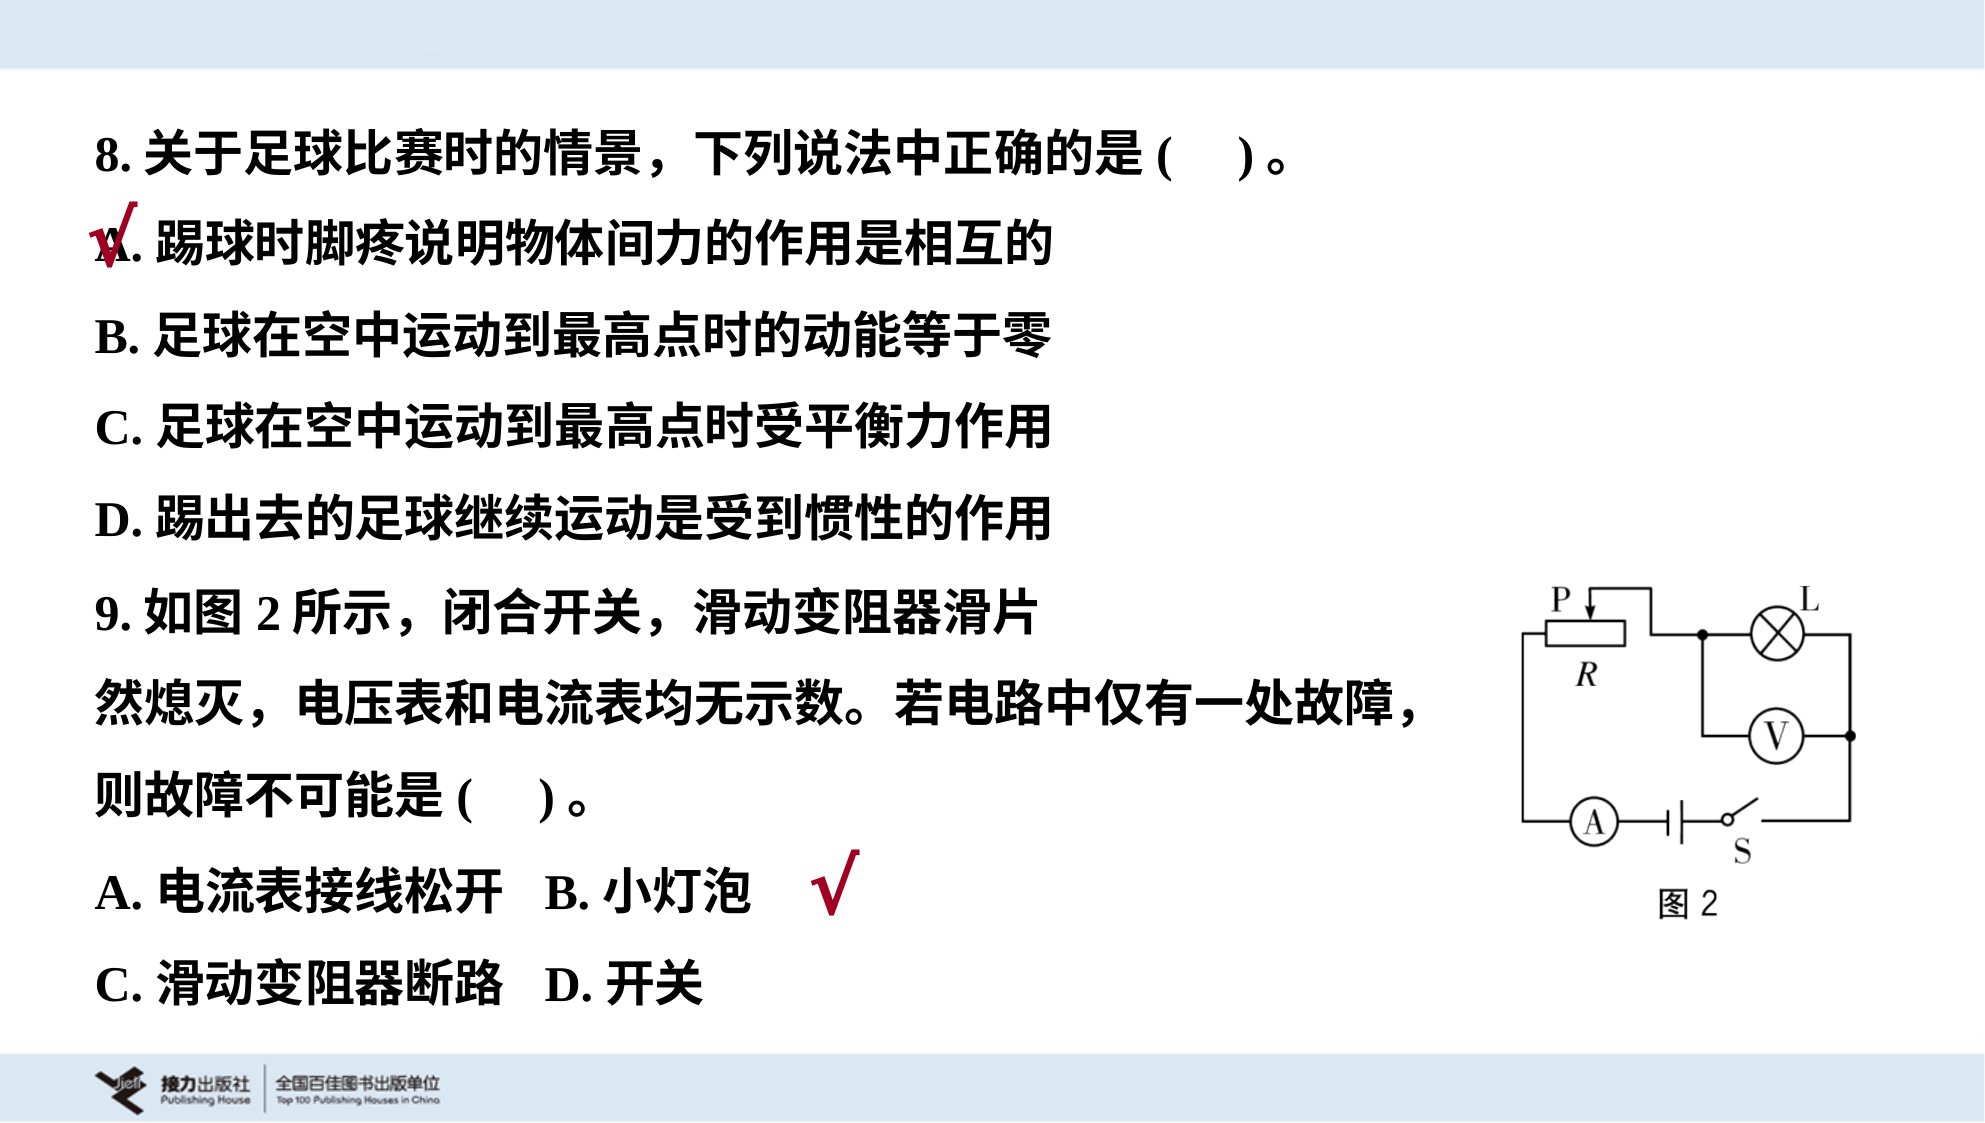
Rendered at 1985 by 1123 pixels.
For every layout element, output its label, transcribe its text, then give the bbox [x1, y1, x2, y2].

text_box A.踢球时脚疼说明物体间力的作用是相互的 B.足球在空中运动到最高点时的动能等于零 C.足球在空中运动到最高点时受平衡力作用 D.踢出去的足球继续运动是受到惯性的作用 [94, 179, 1892, 547]
picture [0, 0, 1985, 1122]
text_box √ [808, 837, 860, 930]
text_box 8.关于足球比赛时的情景，下列说法中正确的是( )。 [94, 93, 1892, 179]
text_box √ [86, 189, 139, 282]
